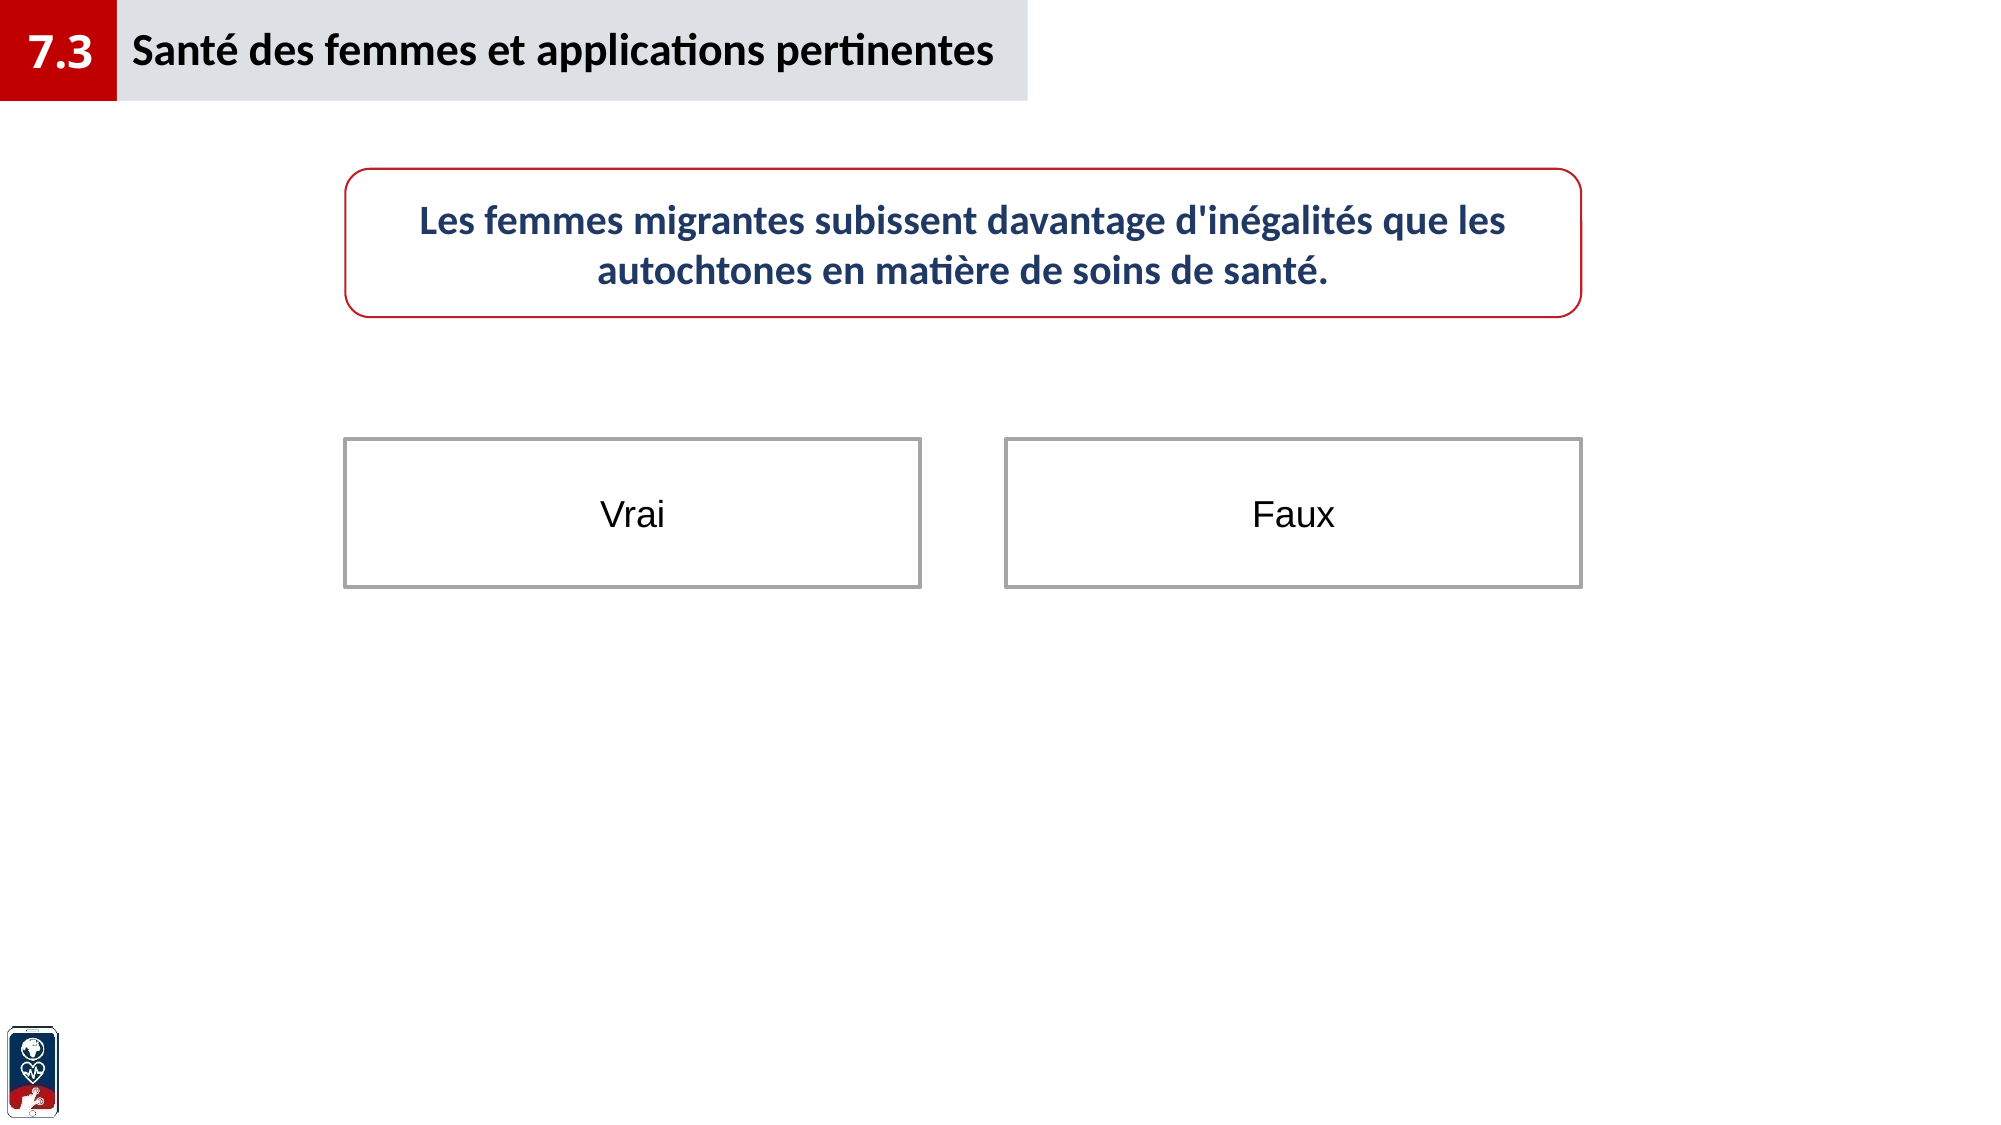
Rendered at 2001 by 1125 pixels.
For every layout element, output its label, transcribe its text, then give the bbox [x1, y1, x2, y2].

text_box Vrai [343, 437, 922, 589]
text_box Santé des femmes et applications pertinentes [116, 0, 1028, 101]
text_box [0, 0, 116, 101]
text_box Faux [1004, 437, 1583, 589]
text_box Les femmes migrantes subissent davantage d'inégalités que les autochtones en matière de soins de santé. [345, 168, 1582, 318]
text_box 7.3 [13, 14, 117, 86]
picture [7, 1026, 59, 1118]
